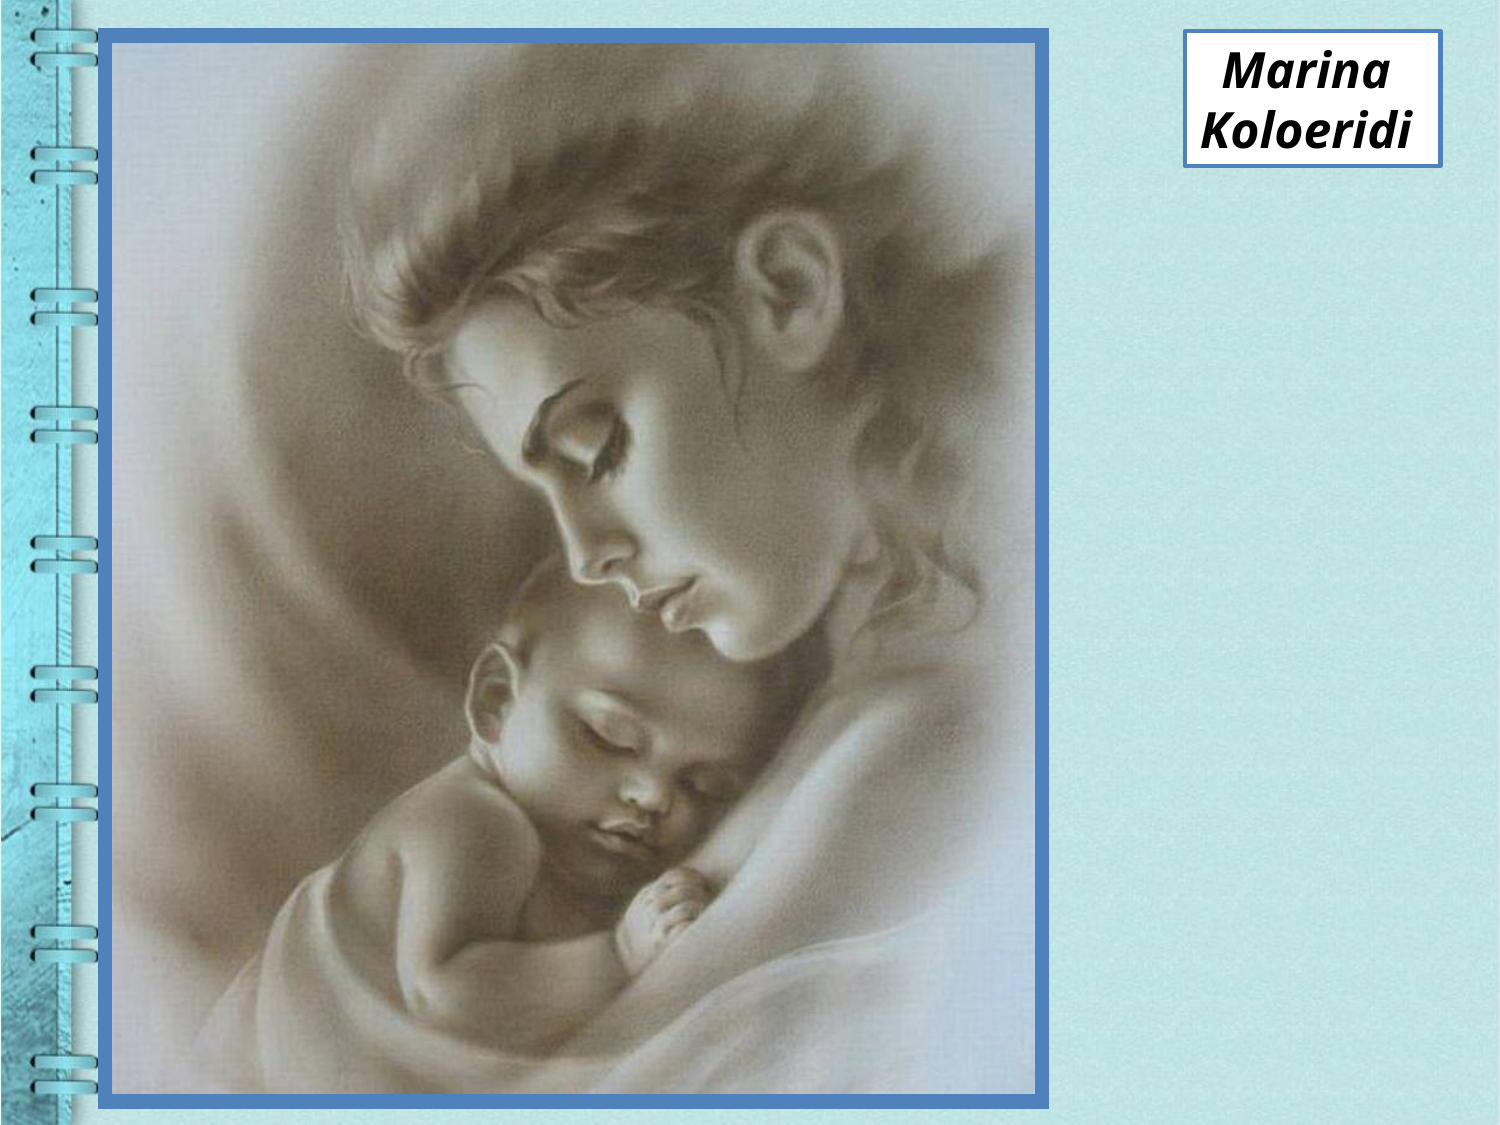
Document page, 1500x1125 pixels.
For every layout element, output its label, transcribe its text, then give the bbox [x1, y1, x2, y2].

picture [0, 0, 1500, 1125]
text_box Marina Koloeridi [1183, 29, 1443, 168]
